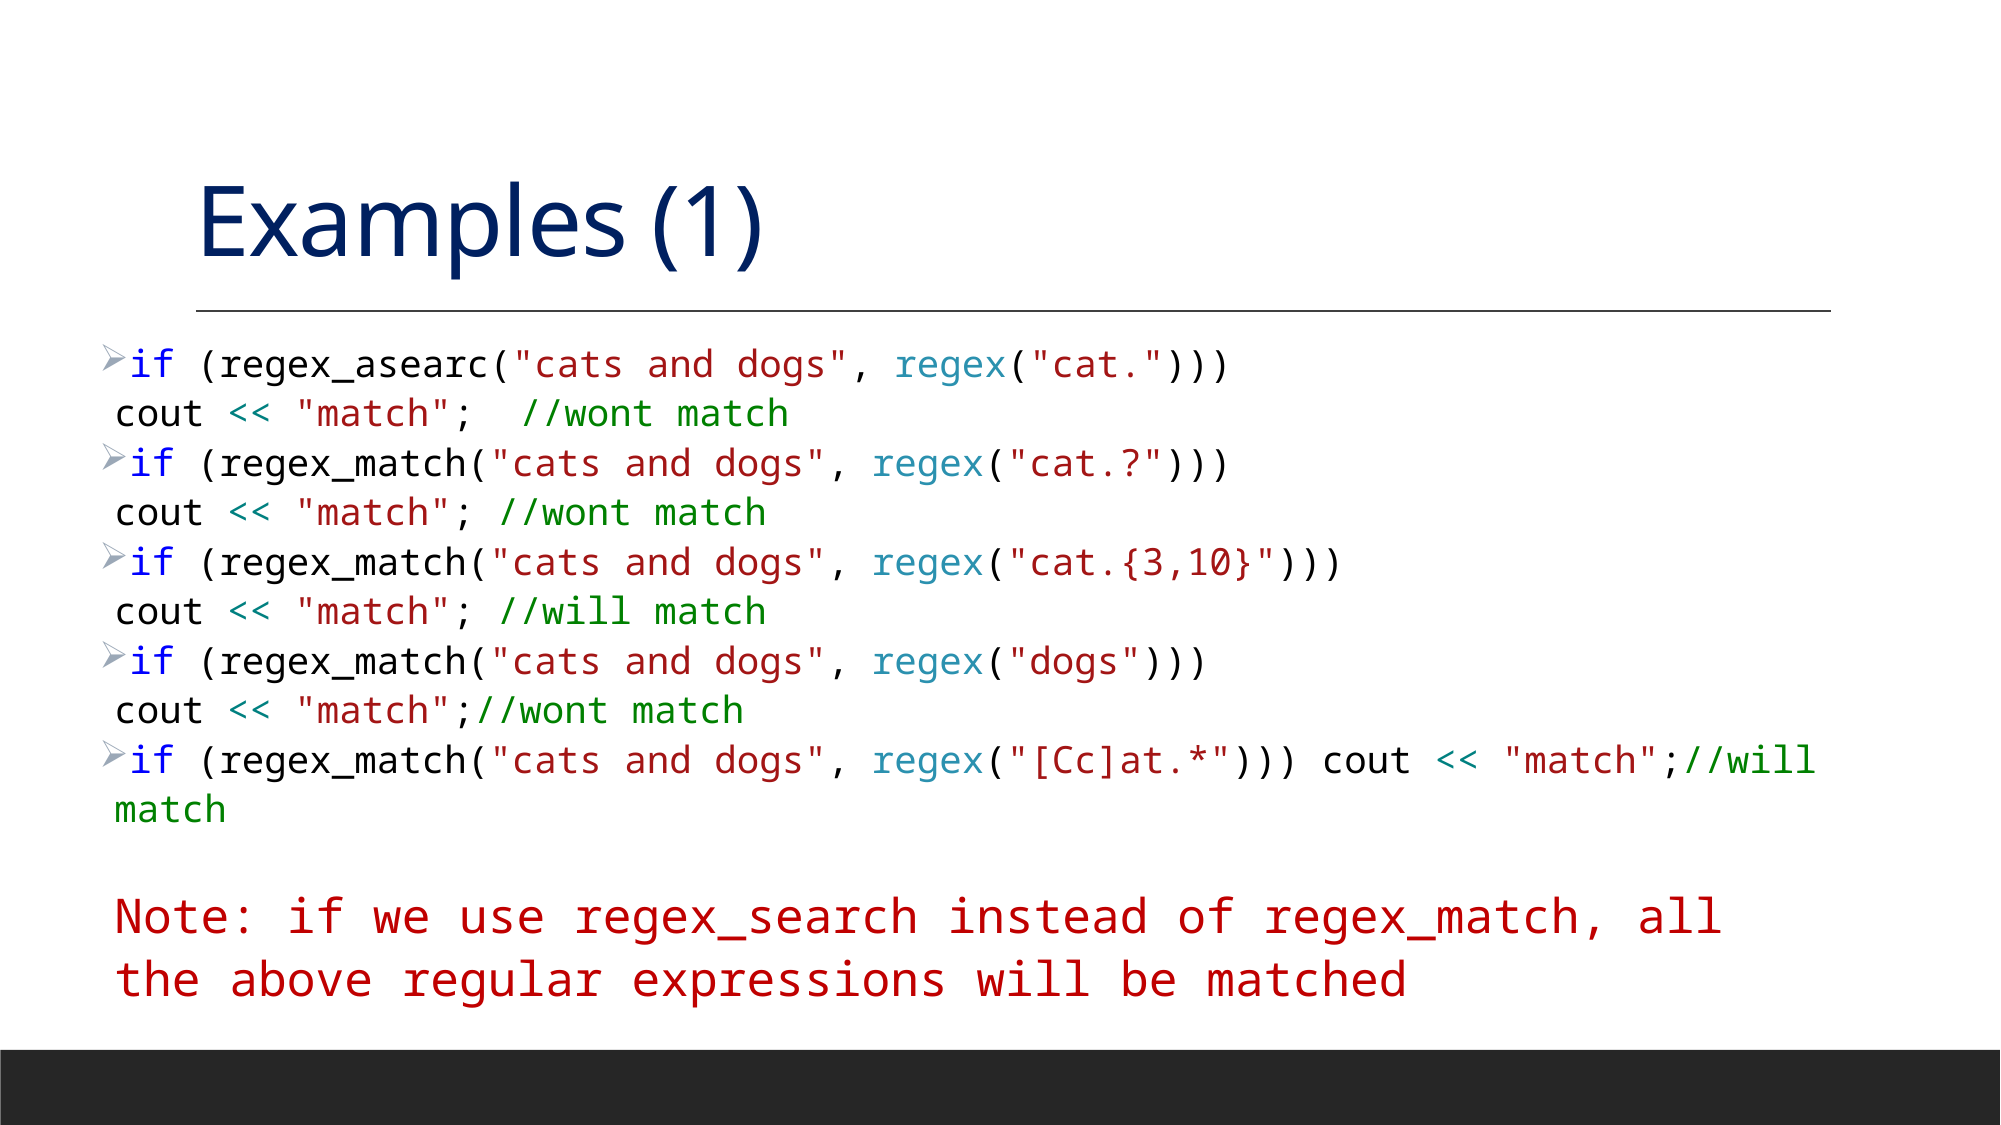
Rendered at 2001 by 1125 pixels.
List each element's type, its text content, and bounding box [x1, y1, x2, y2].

title Examples (1) [180, 47, 1830, 285]
list if (regex_asearc("cats and dogs", regex("cat."))) cout << "match"; //wont match if (regex_match("cats and dogs", regex("cat.?"))) cout << "match"; //wont match if (regex_match("cats and dogs", regex("cat.{3,10}"))) cout << "match"; //will match if (regex_match("cats and dogs", regex("dogs"))) cout << "match";//wont match if (regex_match("cats and dogs", regex("[Cc]at.*"))) cout << "match";//will match Note: if we use regex_search instead of regex_match, all the above regular expressions will be matched [99, 327, 1830, 1046]
